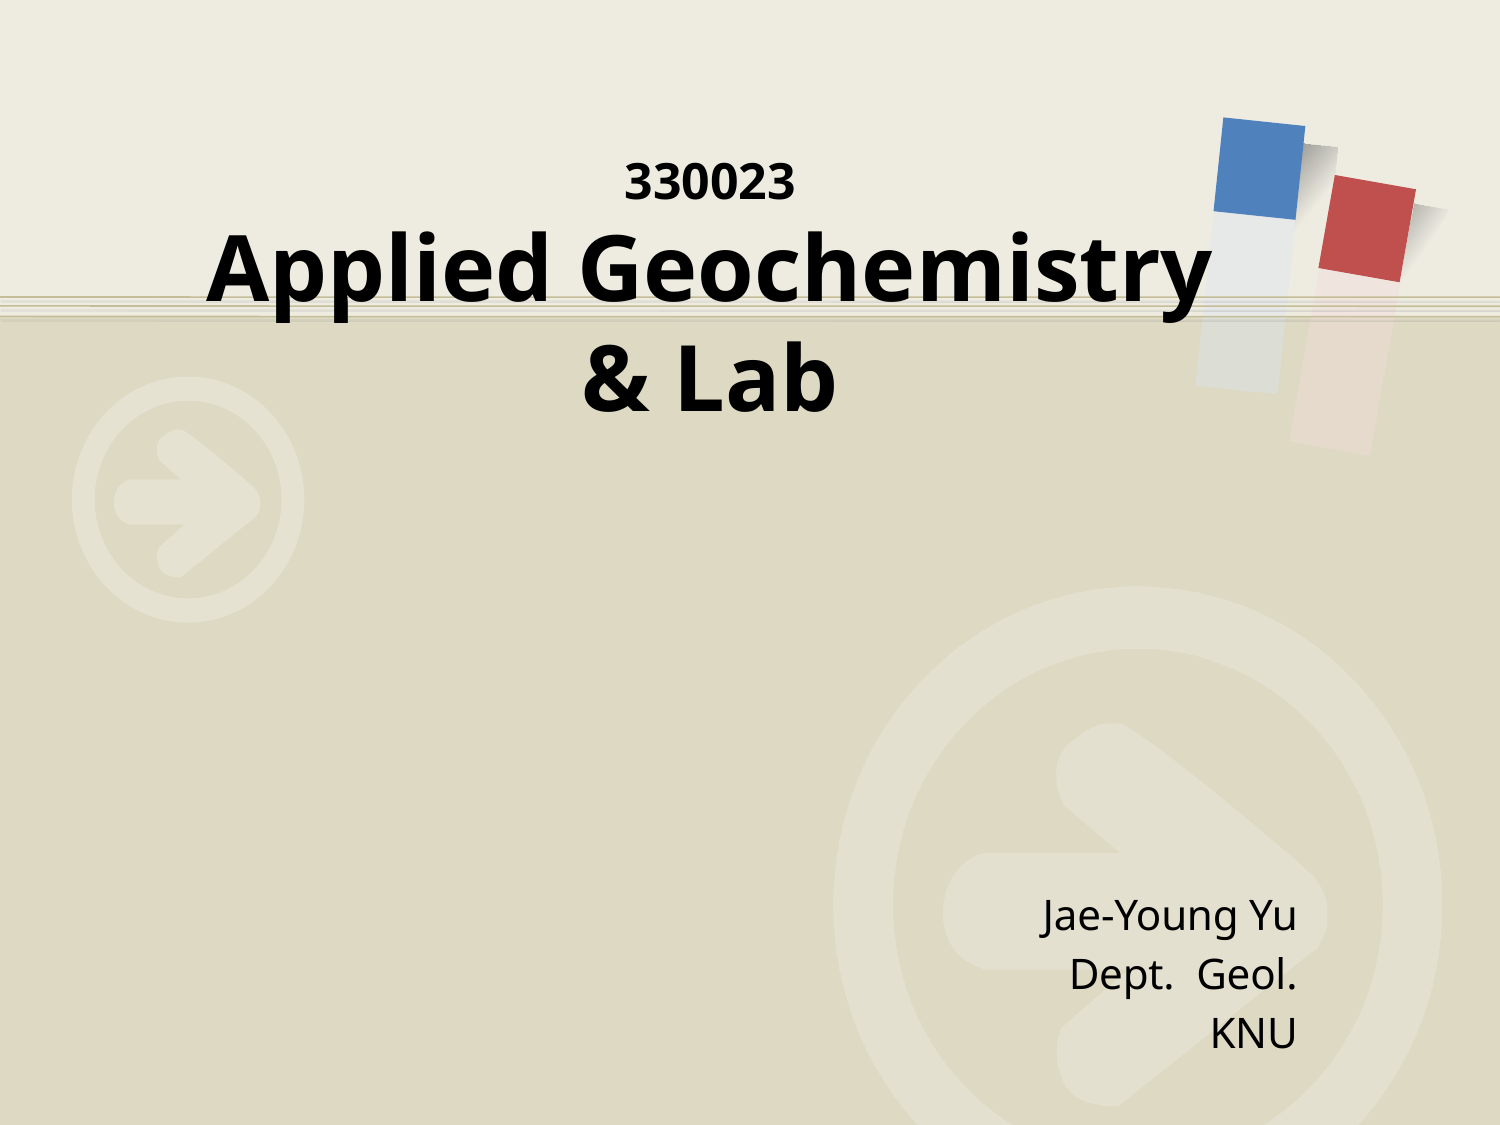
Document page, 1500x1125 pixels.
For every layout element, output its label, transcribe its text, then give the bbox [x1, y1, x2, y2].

subtitle Jae-Young Yu Dept. Geol. KNU [187, 881, 1313, 1064]
title 330023 Applied Geochemistry & Lab [147, 208, 1273, 371]
